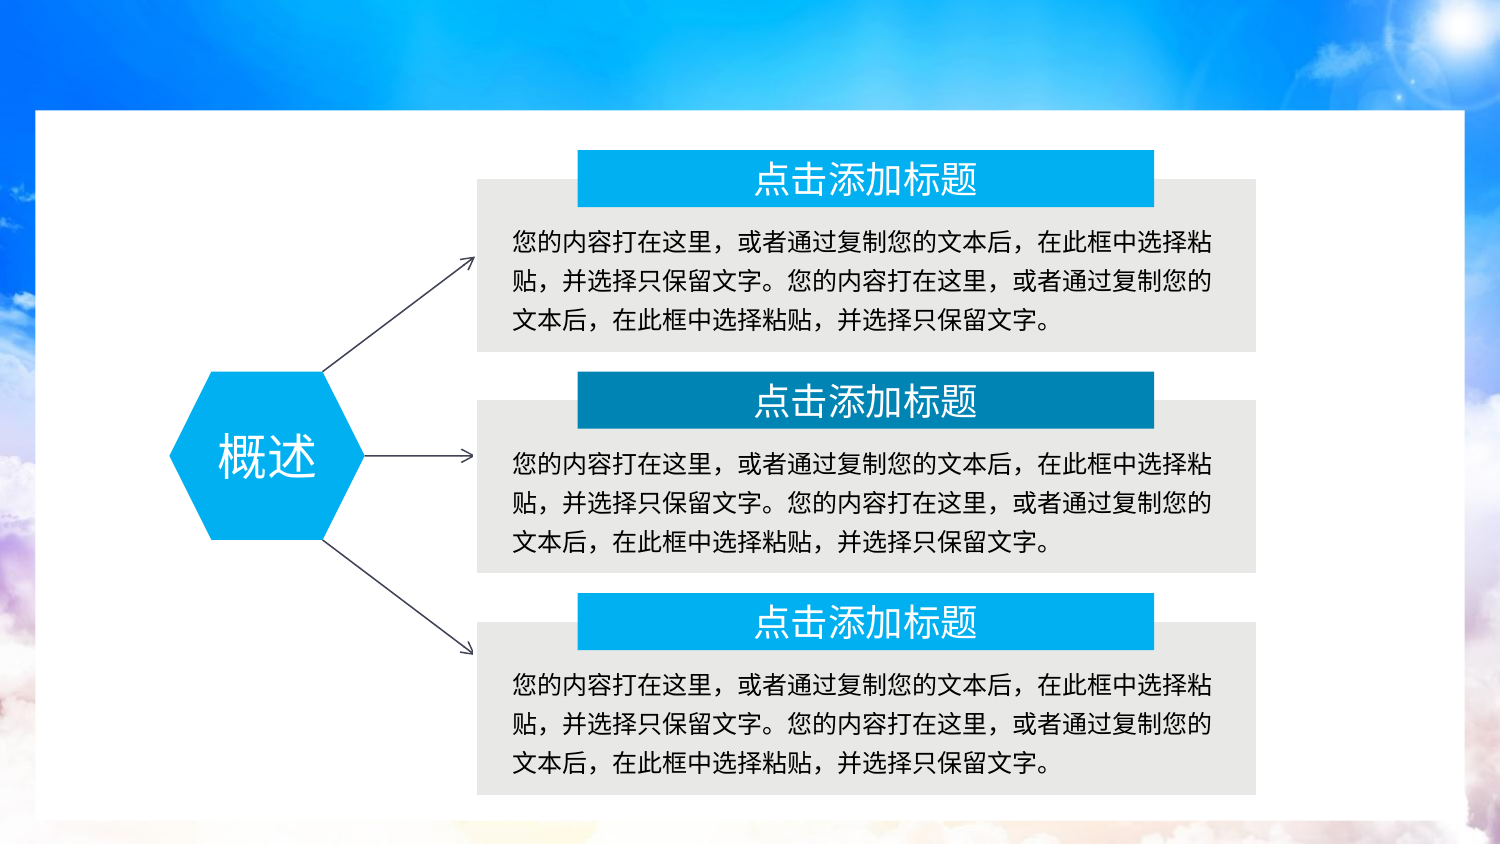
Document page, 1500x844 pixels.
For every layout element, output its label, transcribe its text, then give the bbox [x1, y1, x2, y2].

text_box 您的内容打在这里，或者通过复制您的文本后，在此框中选择粘贴，并选择只保留文字。您的内容打在这里，或者通过复制您的文本后，在此框中选择粘贴，并选择只保留文字。 [501, 212, 1247, 341]
text_box [473, 396, 1260, 577]
text_box 概述 [167, 369, 367, 542]
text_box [322, 256, 476, 372]
text_box [473, 174, 1260, 356]
text_box 您的内容打在这里，或者通过复制您的文本后，在此框中选择粘贴，并选择只保留文字。您的内容打在这里，或者通过复制您的文本后，在此框中选择粘贴，并选择只保留文字。 [501, 433, 1247, 562]
picture [0, 0, 1500, 844]
text_box [473, 617, 1260, 799]
text_box 您的内容打在这里，或者通过复制您的文本后，在此框中选择粘贴，并选择只保留文字。您的内容打在这里，或者通过复制您的文本后，在此框中选择粘贴，并选择只保留文字。 [501, 655, 1247, 784]
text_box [322, 539, 476, 656]
text_box 点击添加标题 [575, 148, 1156, 209]
text_box 点击添加标题 [575, 370, 1156, 431]
text_box 点击添加标题 [575, 591, 1156, 652]
